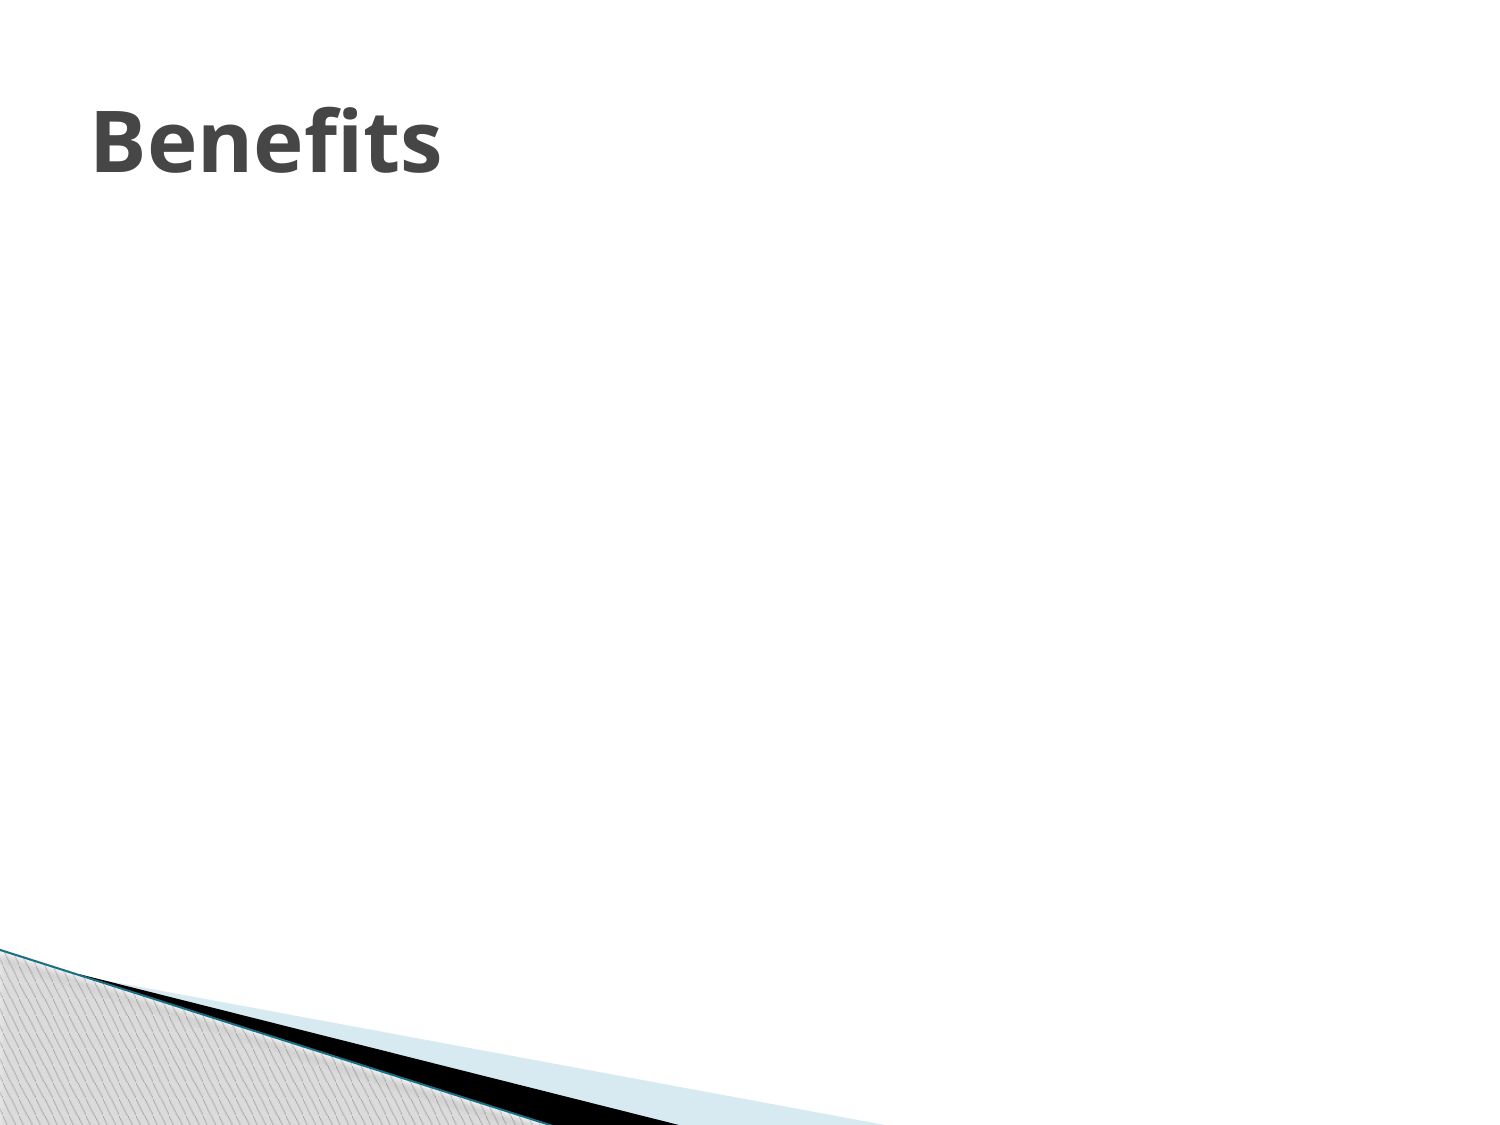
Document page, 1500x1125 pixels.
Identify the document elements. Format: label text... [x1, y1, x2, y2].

title Benefits [75, 45, 1425, 233]
